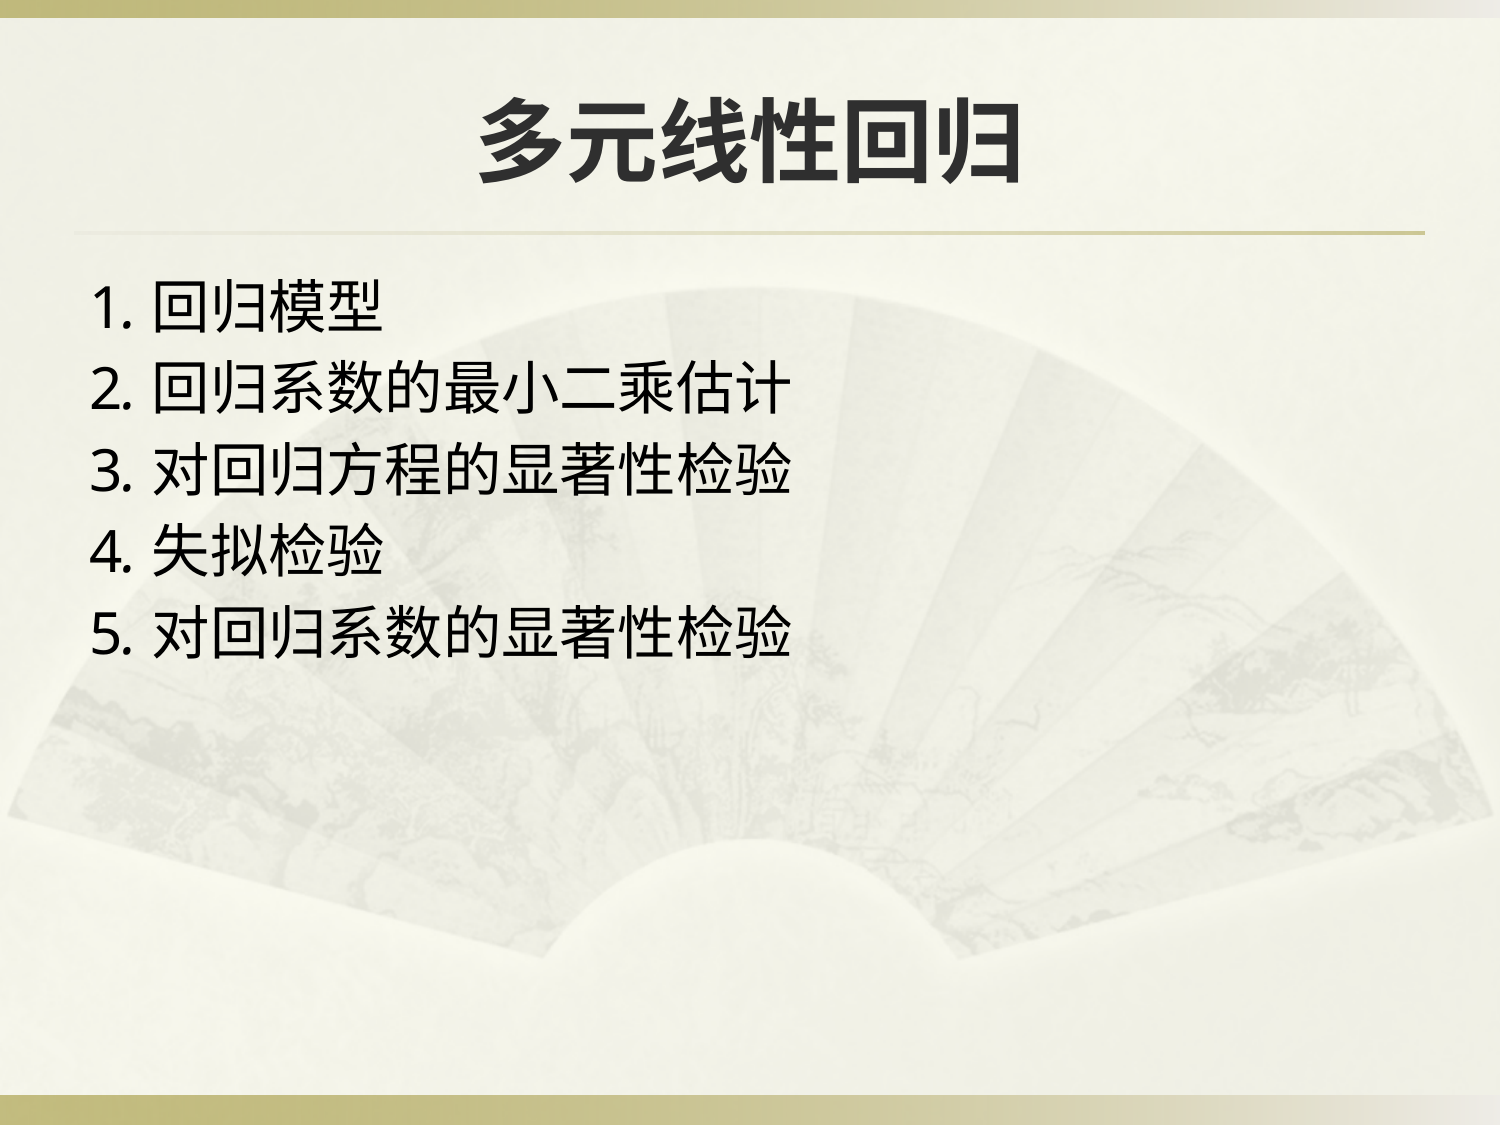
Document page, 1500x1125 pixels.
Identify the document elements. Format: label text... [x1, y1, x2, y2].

title 多元线性回归 [75, 45, 1425, 233]
list 1.回归模型 2.回归系数的最小二乘估计 3.对回归方程的显著性检验 4.失拟检验 5.对回归系数的显著性检验 [75, 262, 1425, 1032]
